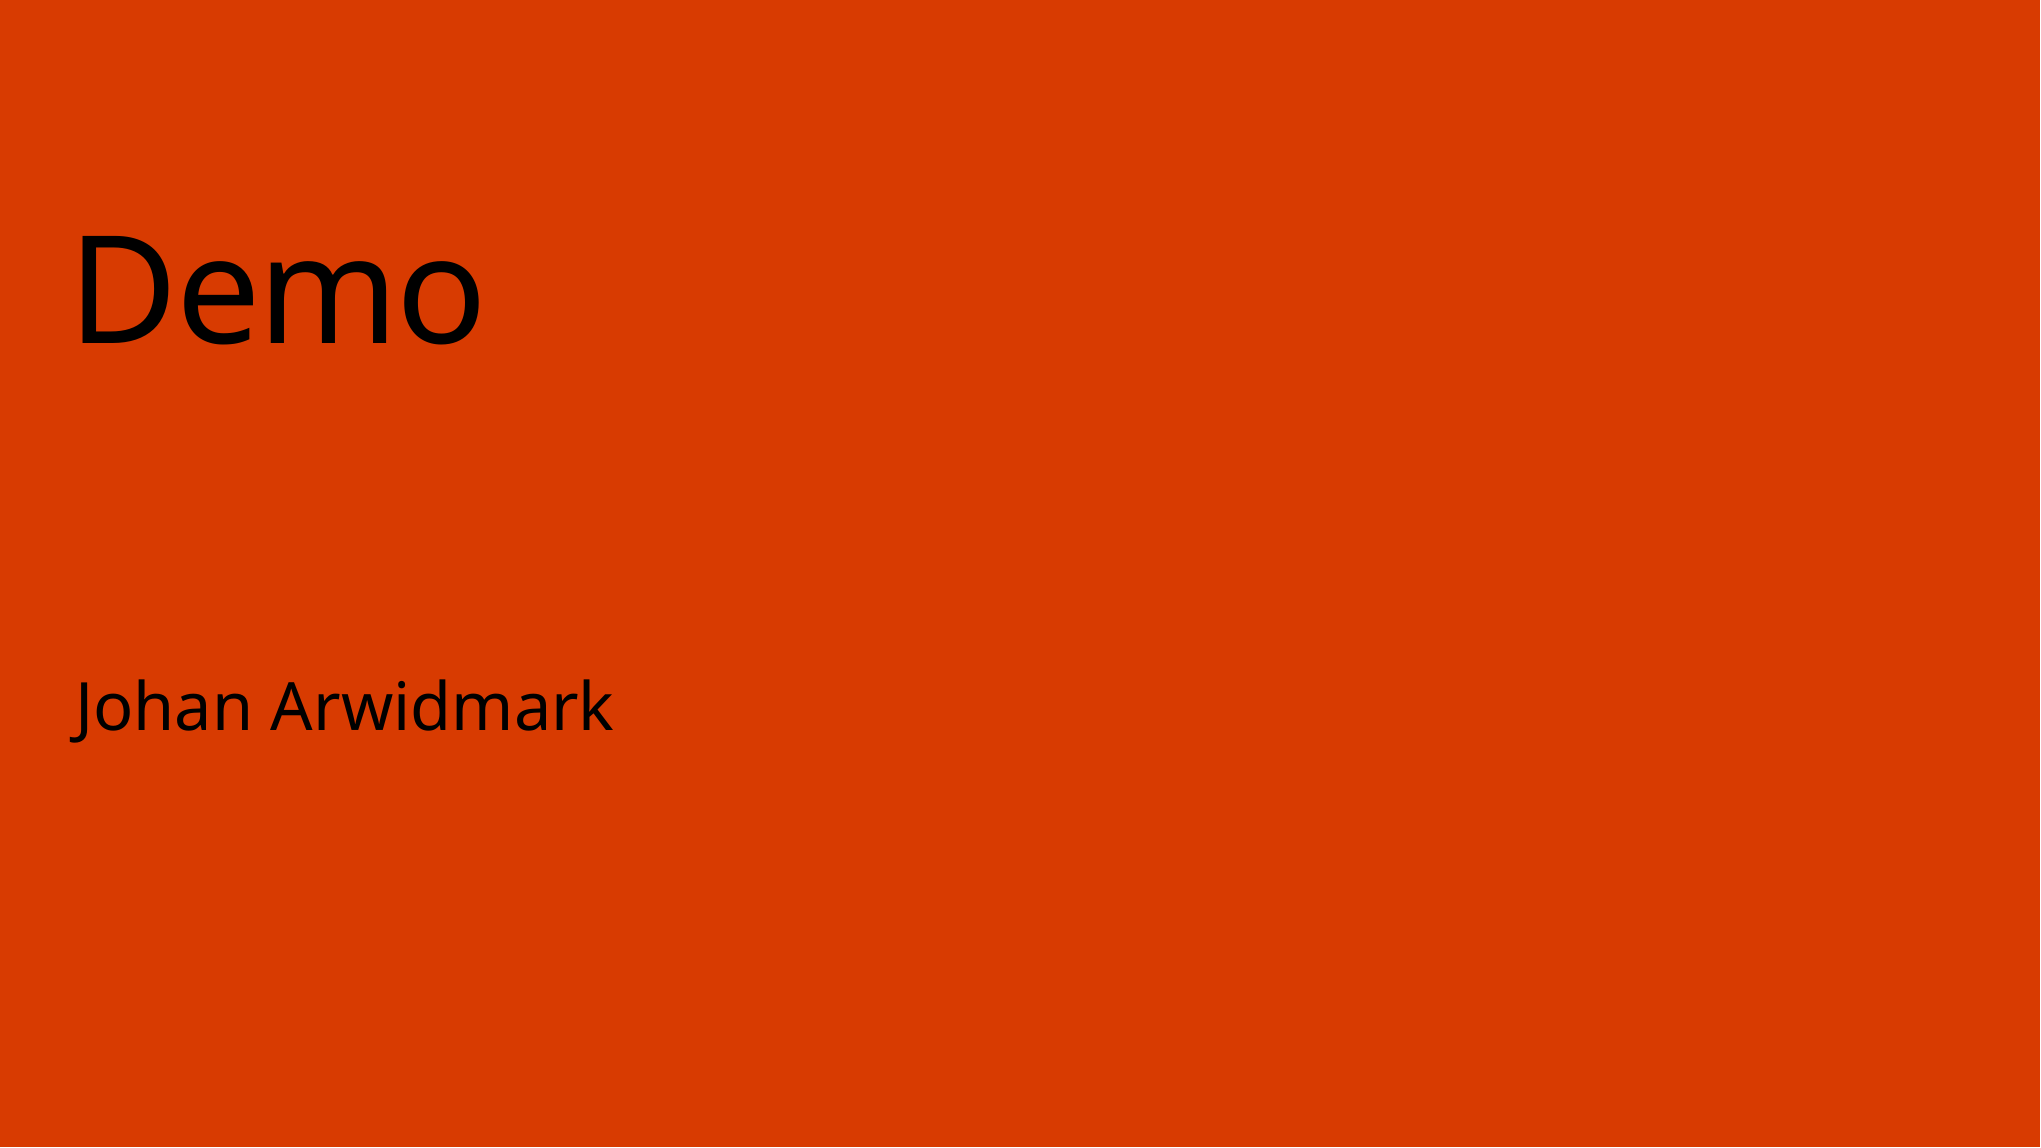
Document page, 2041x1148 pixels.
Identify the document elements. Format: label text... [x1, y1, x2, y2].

list Johan Arwidmark [45, 648, 1396, 770]
title Demo [45, 198, 1395, 393]
